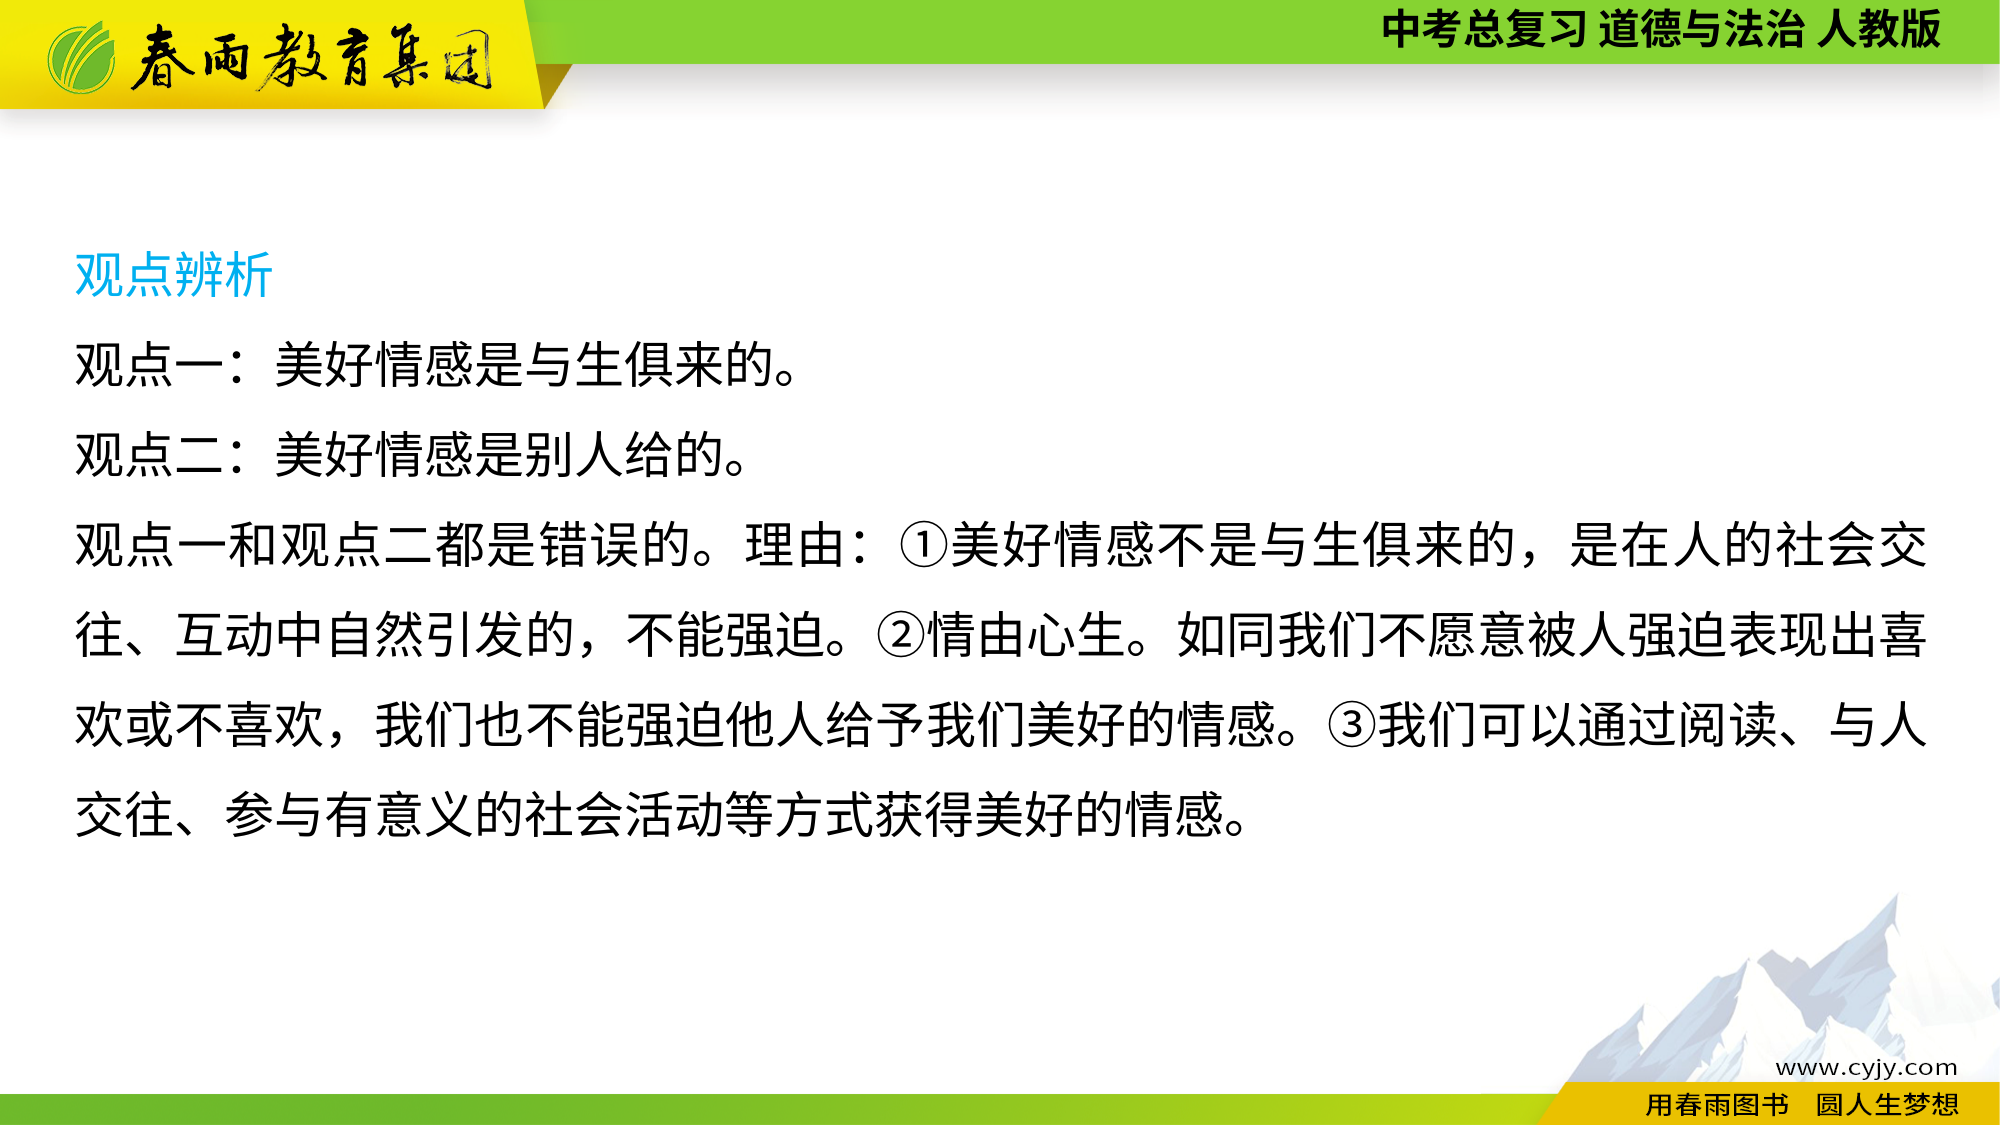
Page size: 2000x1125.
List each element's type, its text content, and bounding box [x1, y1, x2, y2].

list 观点辨析 观点一：美好情感是与生俱来的。 观点二：美好情感是别人给的。 观点一和观点二都是错误的。理由：①美好情感不是与生俱来的，是在人的社会交往、互动中自然引发的，不能强迫。②情由心生。如同我们不愿意被人强迫表现出喜欢或不喜欢，我们也不能强迫他人给予我们美好的情感。③我们可以通过阅读、与人交往、参与有意义的社会活动等方式获得美好的情感。 [59, 206, 1944, 846]
picture [0, 0, 2000, 1125]
